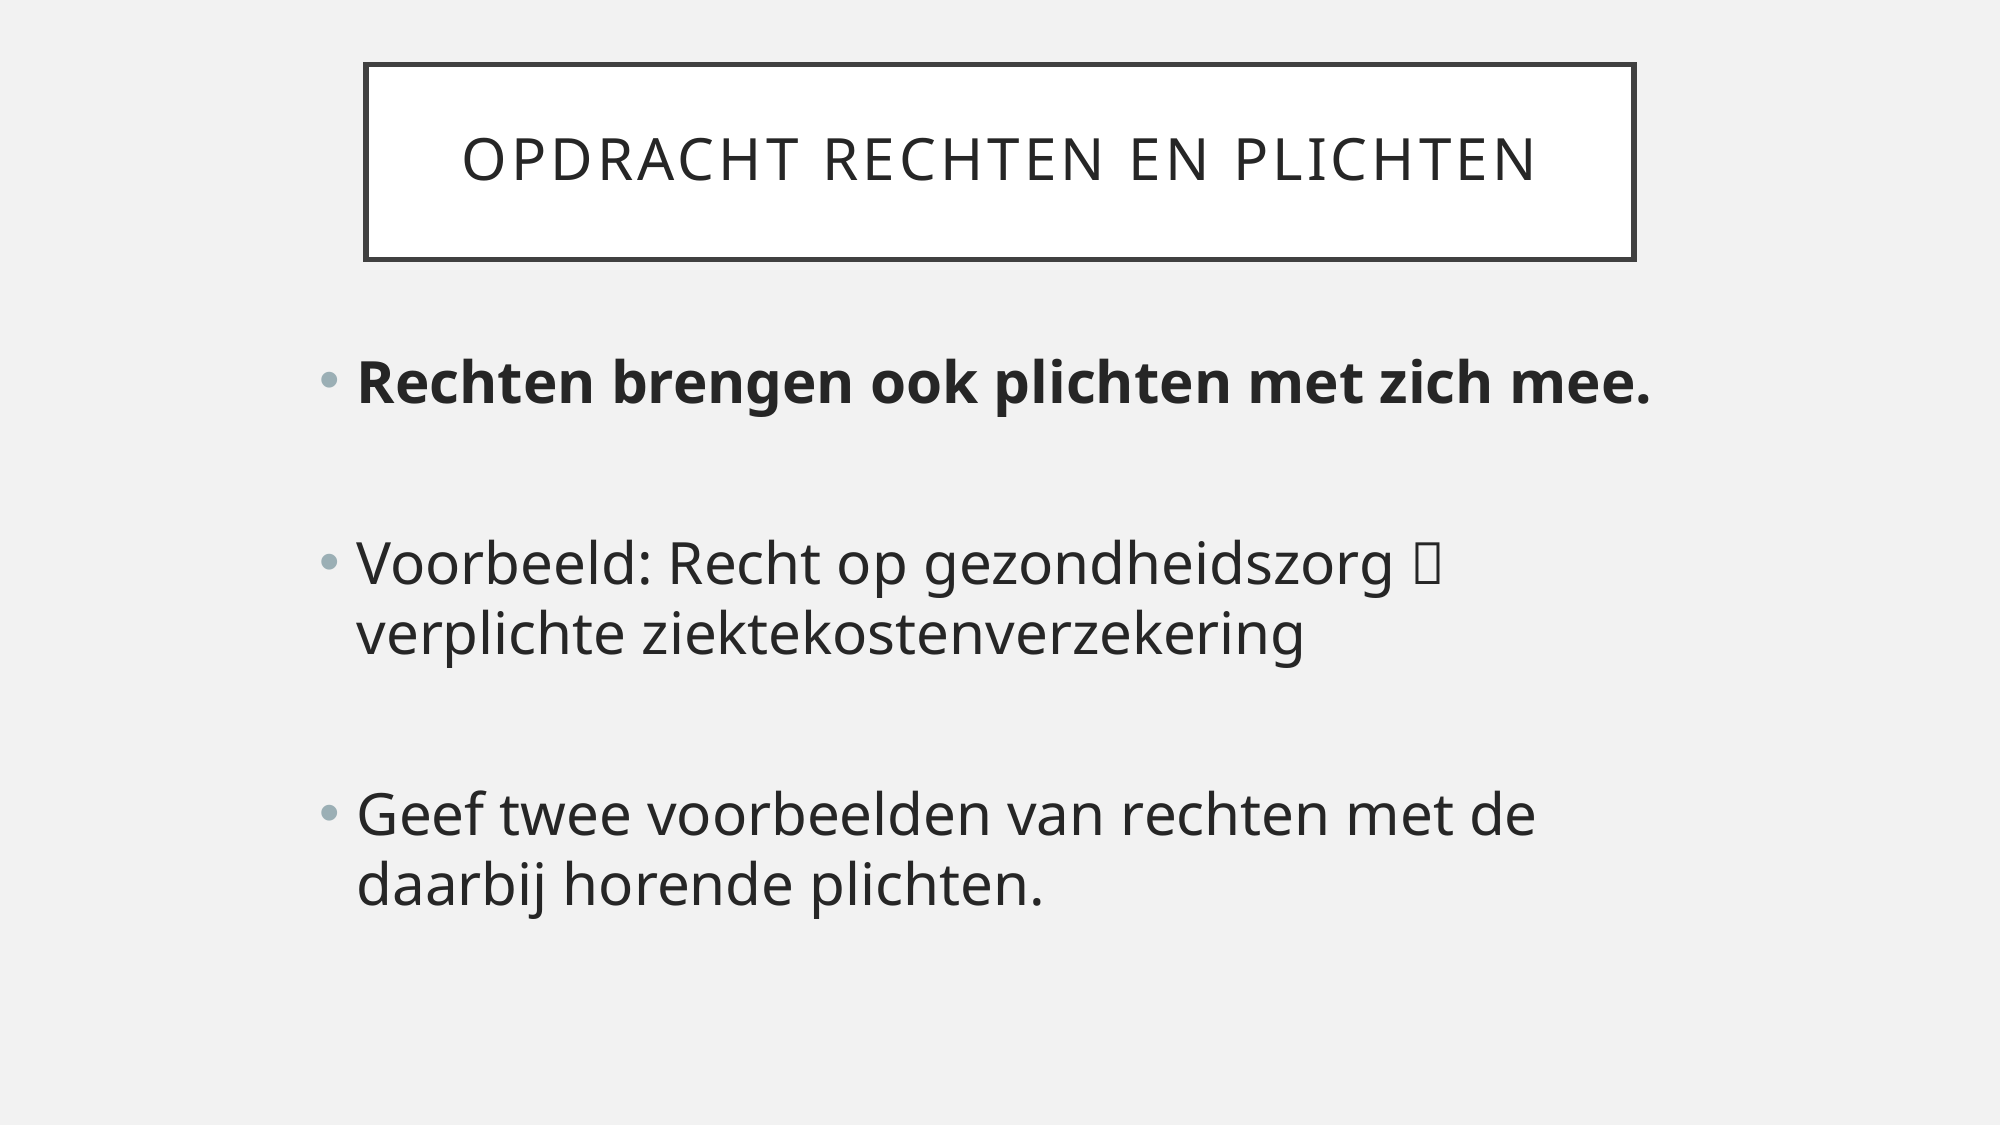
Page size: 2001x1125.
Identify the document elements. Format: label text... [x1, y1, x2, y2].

title Opdracht rechten en plichten [363, 62, 1637, 262]
list Rechten brengen ook plichten met zich mee. Voorbeeld: Recht op gezondheidszorg  verplichte ziektekostenverzekering Geef twee voorbeelden van rechten met de daarbij horende plichten. [304, 337, 1696, 1005]
